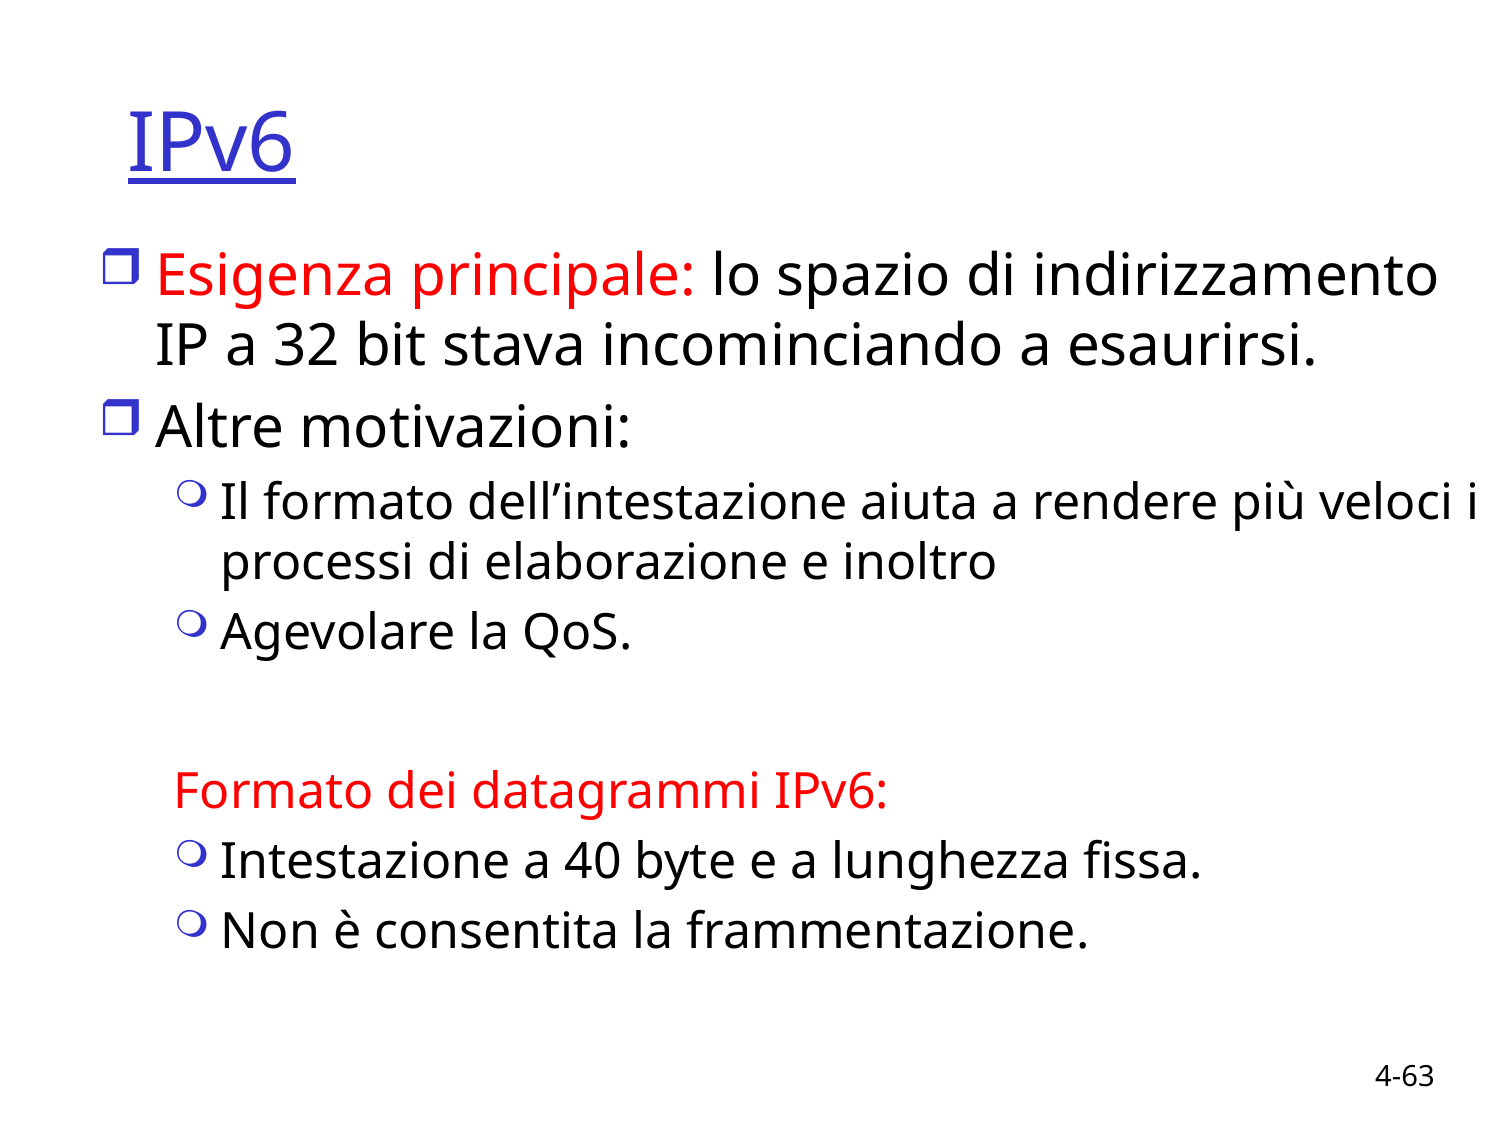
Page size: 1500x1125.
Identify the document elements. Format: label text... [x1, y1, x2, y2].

title IPv6 [112, 69, 1388, 207]
slide_number 4-63 [1338, 1068, 1451, 1125]
list Esigenza principale: lo spazio di indirizzamento IP a 32 bit stava incominciando a esaurirsi. Altre motivazioni: Il formato dell’intestazione aiuta a rendere più veloci i processi di elaborazione e inoltro Agevolare la QoS. Formato dei datagrammi IPv6: Intestazione a 40 byte e a lunghezza fissa. Non è consentita la frammentazione. [83, 229, 1500, 1068]
